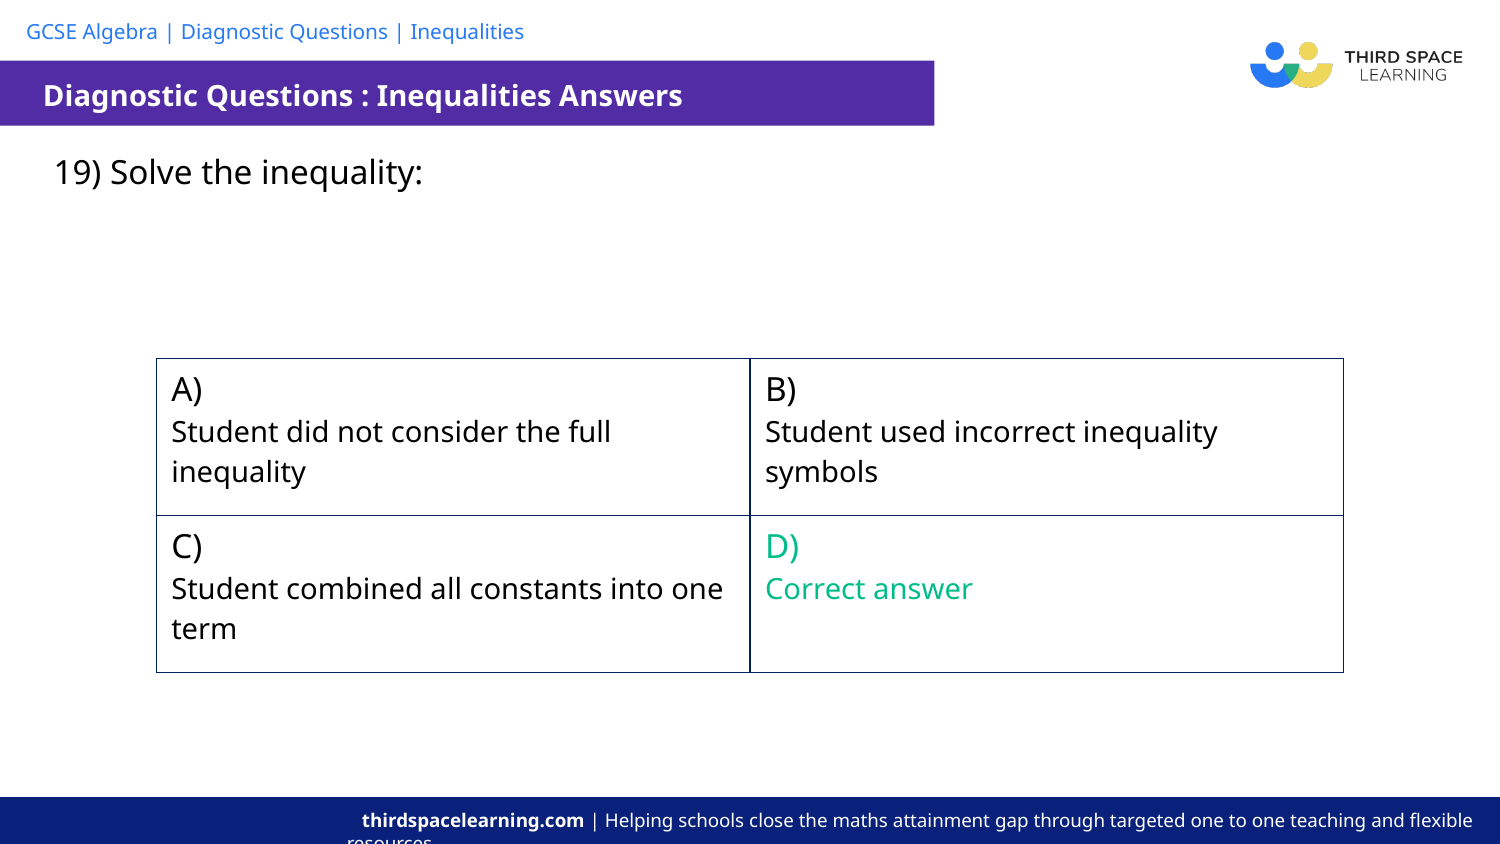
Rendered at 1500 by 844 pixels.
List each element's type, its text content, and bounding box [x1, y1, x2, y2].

text_box Diagnostic Questions : Inequalities Answers [27, 61, 778, 127]
picture [1250, 33, 1465, 99]
